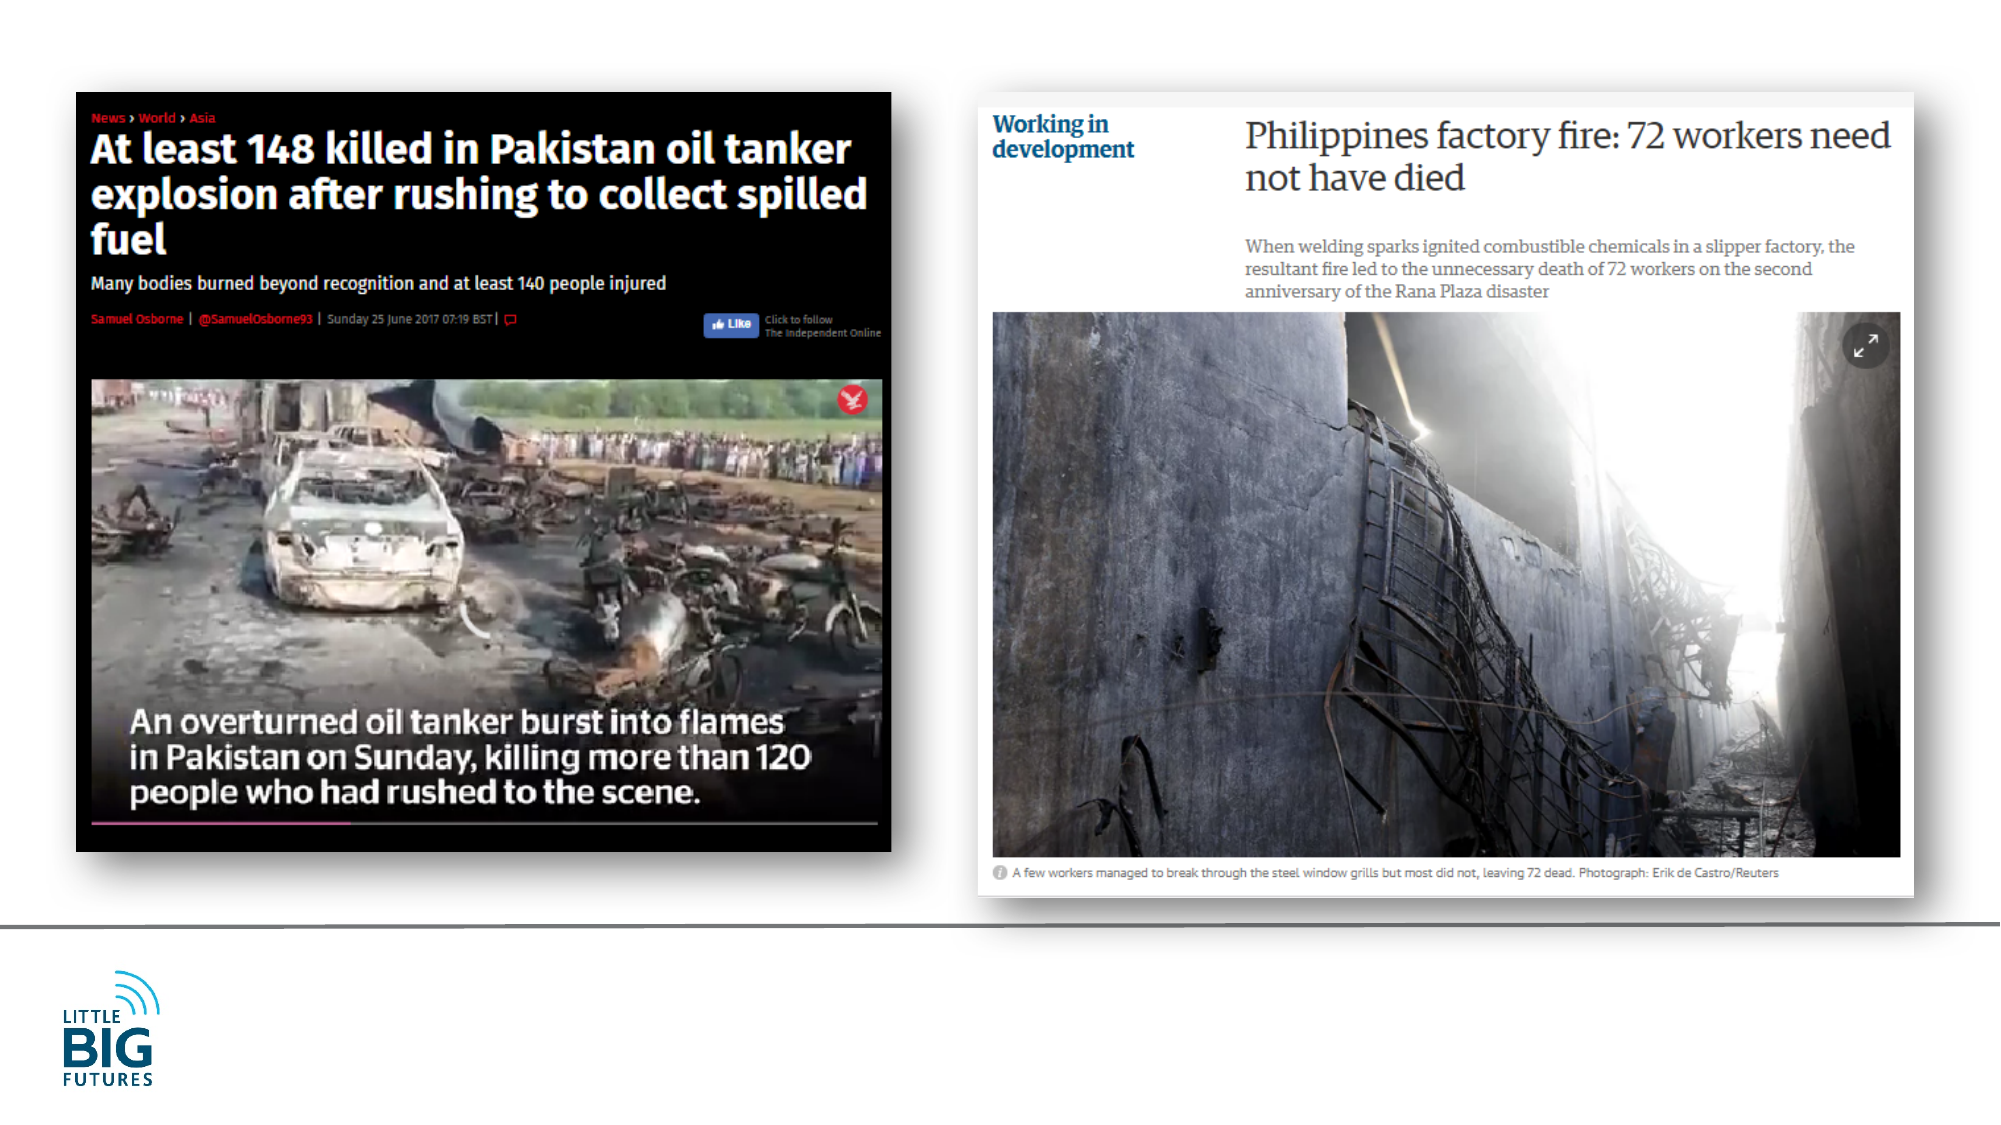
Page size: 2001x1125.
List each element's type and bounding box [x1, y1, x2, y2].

picture [27, 938, 196, 1118]
picture [76, 92, 892, 852]
picture [977, 92, 1915, 898]
